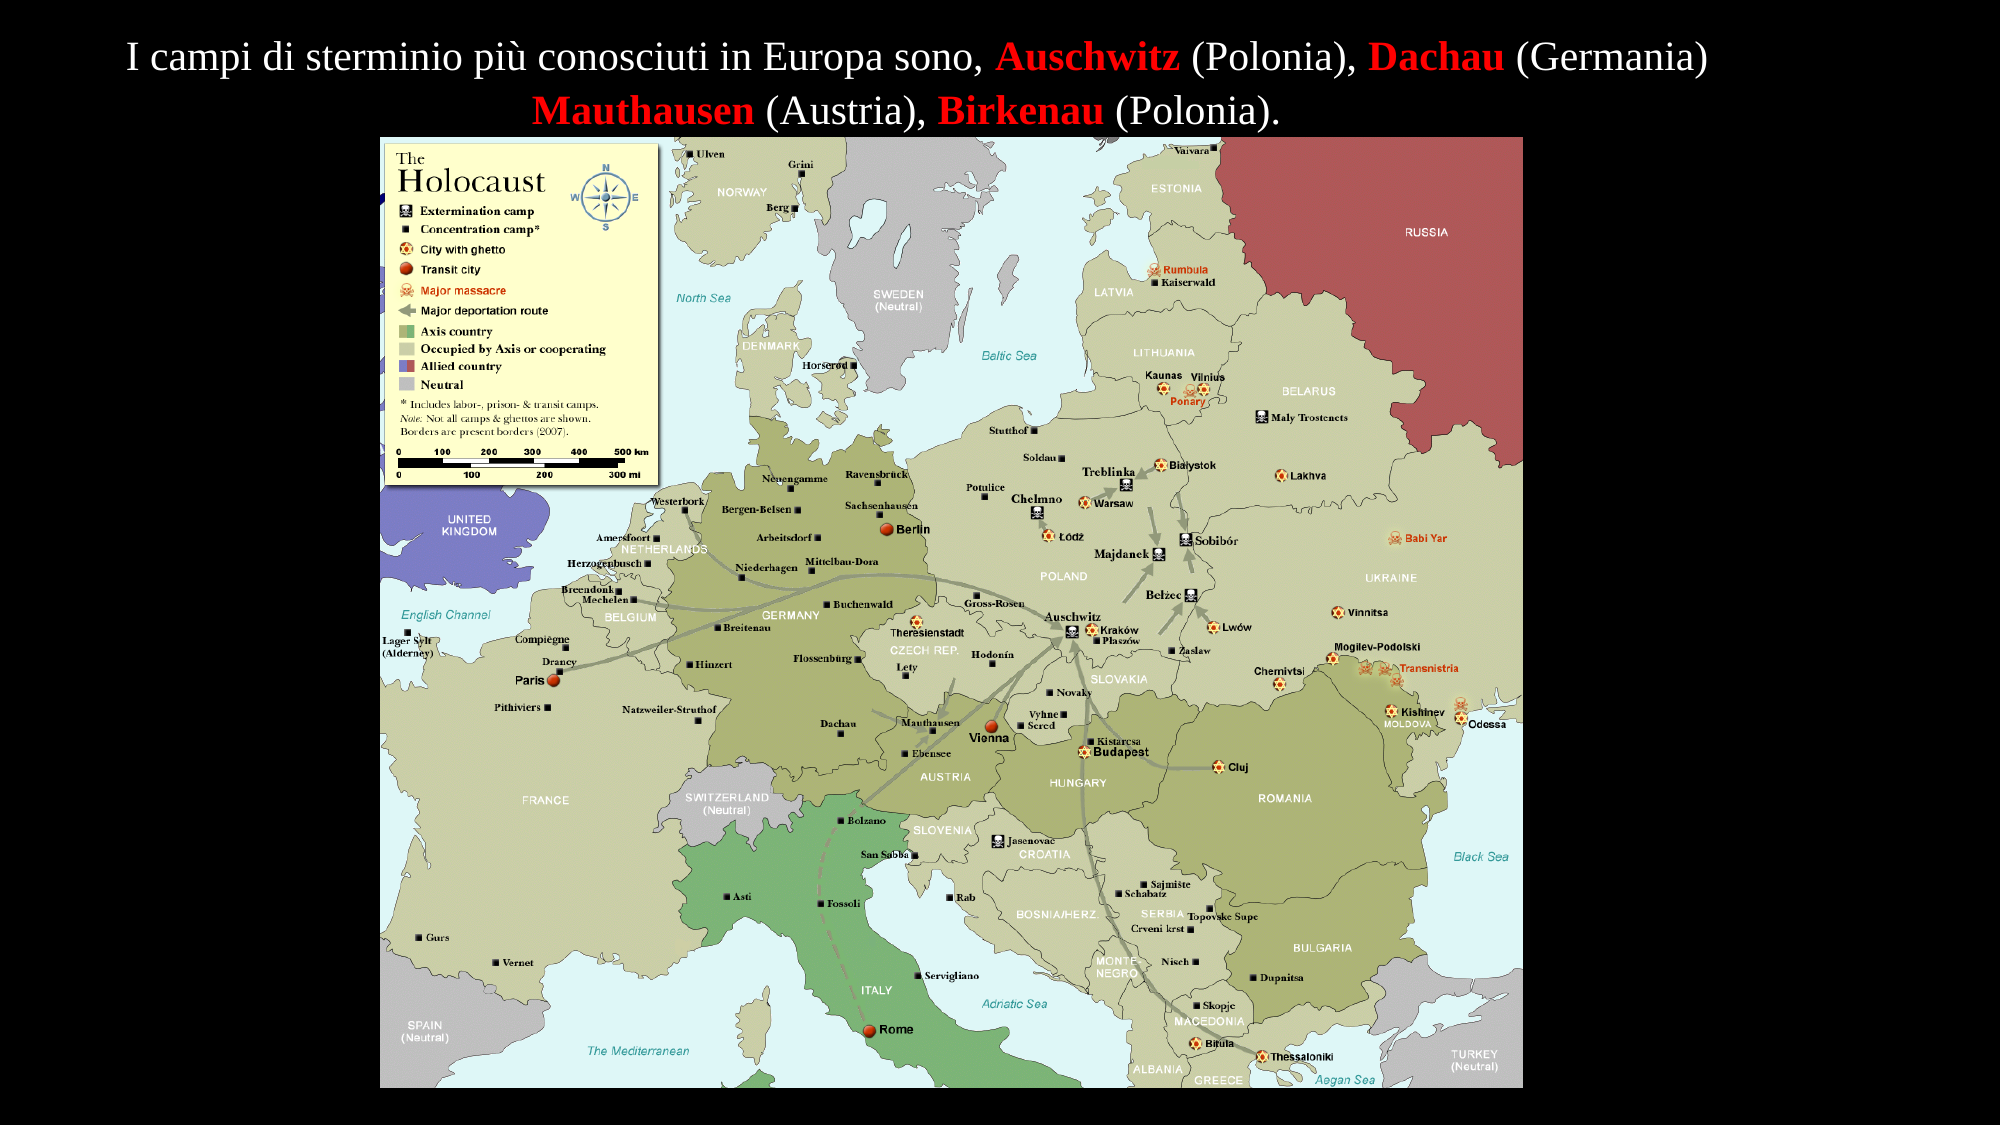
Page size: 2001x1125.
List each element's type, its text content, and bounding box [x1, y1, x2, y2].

text_box I campi di sterminio più conosciuti in Europa sono, Auschwitz (Polonia), Dachau (Germania) Mauthausen (Austria), Birkenau (Polonia). [22, 18, 1813, 140]
picture [380, 137, 1523, 1089]
